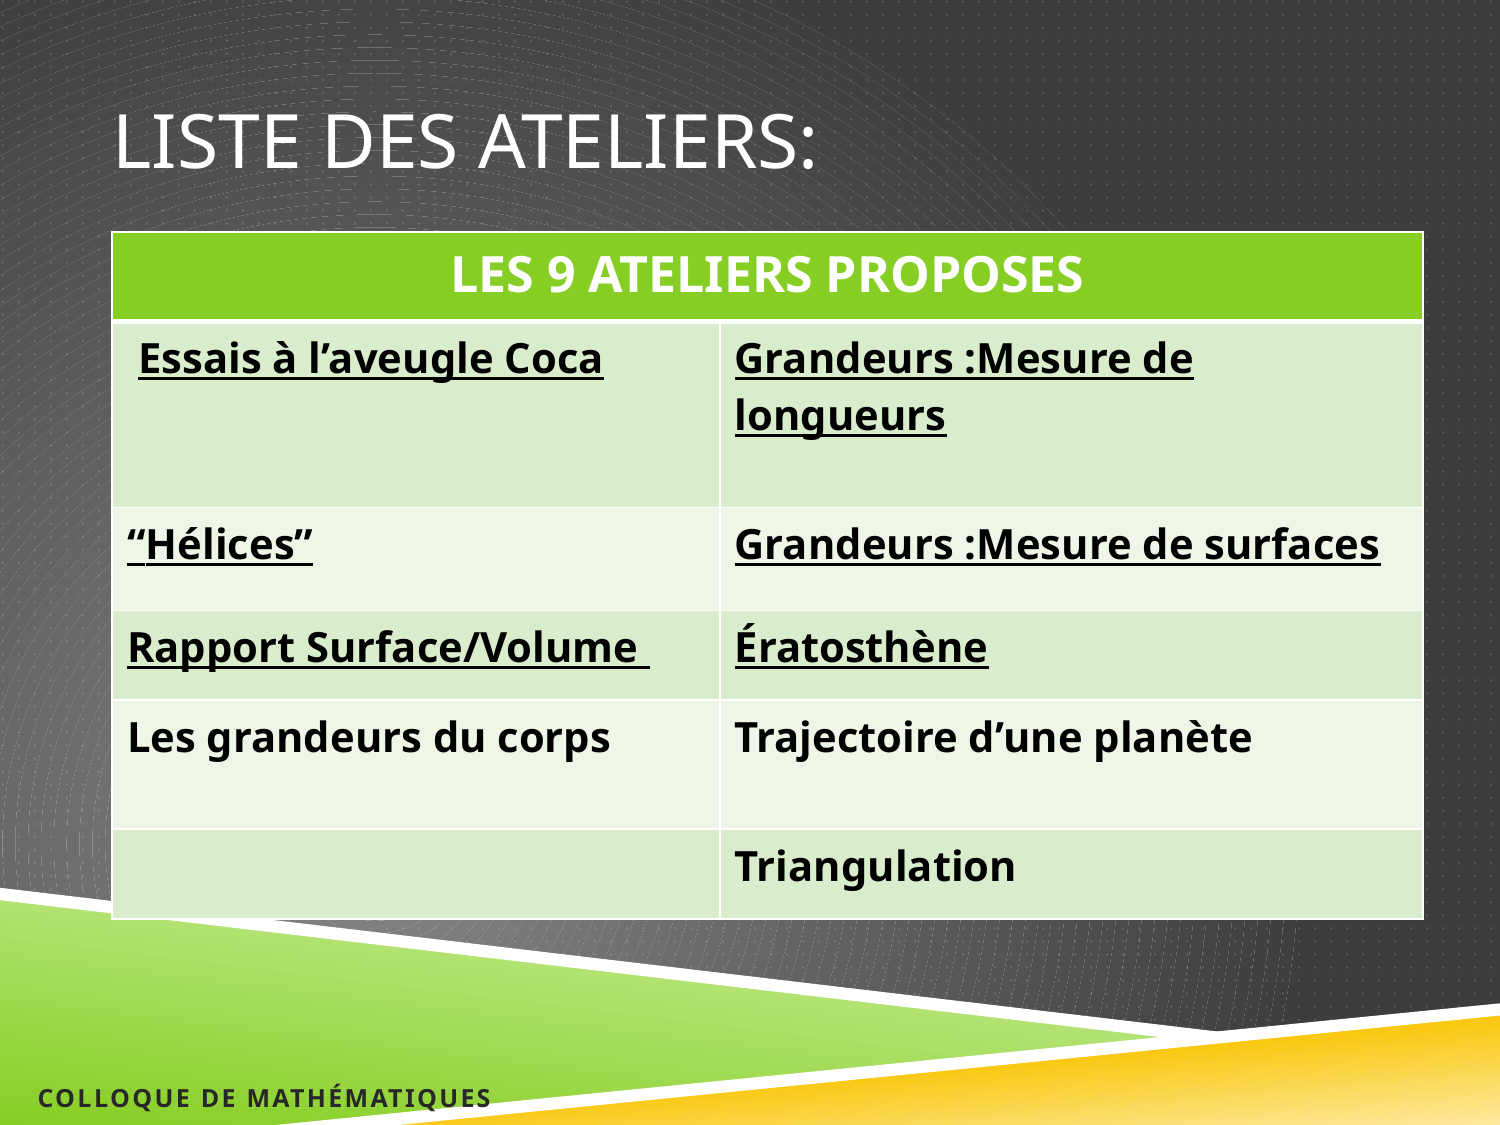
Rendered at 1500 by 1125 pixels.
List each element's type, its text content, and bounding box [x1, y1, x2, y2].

table_cell Les grandeurs du corps [113, 701, 719, 828]
table_cell Grandeurs :Mesure de longueurs [721, 324, 1422, 507]
table_cell Trajectoire d’une planète [721, 701, 1422, 828]
footer Colloque de Mathématiques [37, 1052, 513, 1113]
table_cell Ératosthène [721, 611, 1422, 699]
table_cell Grandeurs :Mesure de surfaces [721, 508, 1422, 610]
table_cell Triangulation [721, 830, 1422, 918]
table_header LES 9 ATELIERS PROPOSES [113, 233, 1422, 319]
table_cell “Hélices” [113, 508, 719, 610]
title Liste des Ateliers: [112, 45, 1388, 231]
table_cell [113, 830, 719, 918]
table_cell Essais à l’aveugle Coca [113, 324, 719, 507]
table_cell Rapport Surface/Volume [113, 611, 719, 699]
